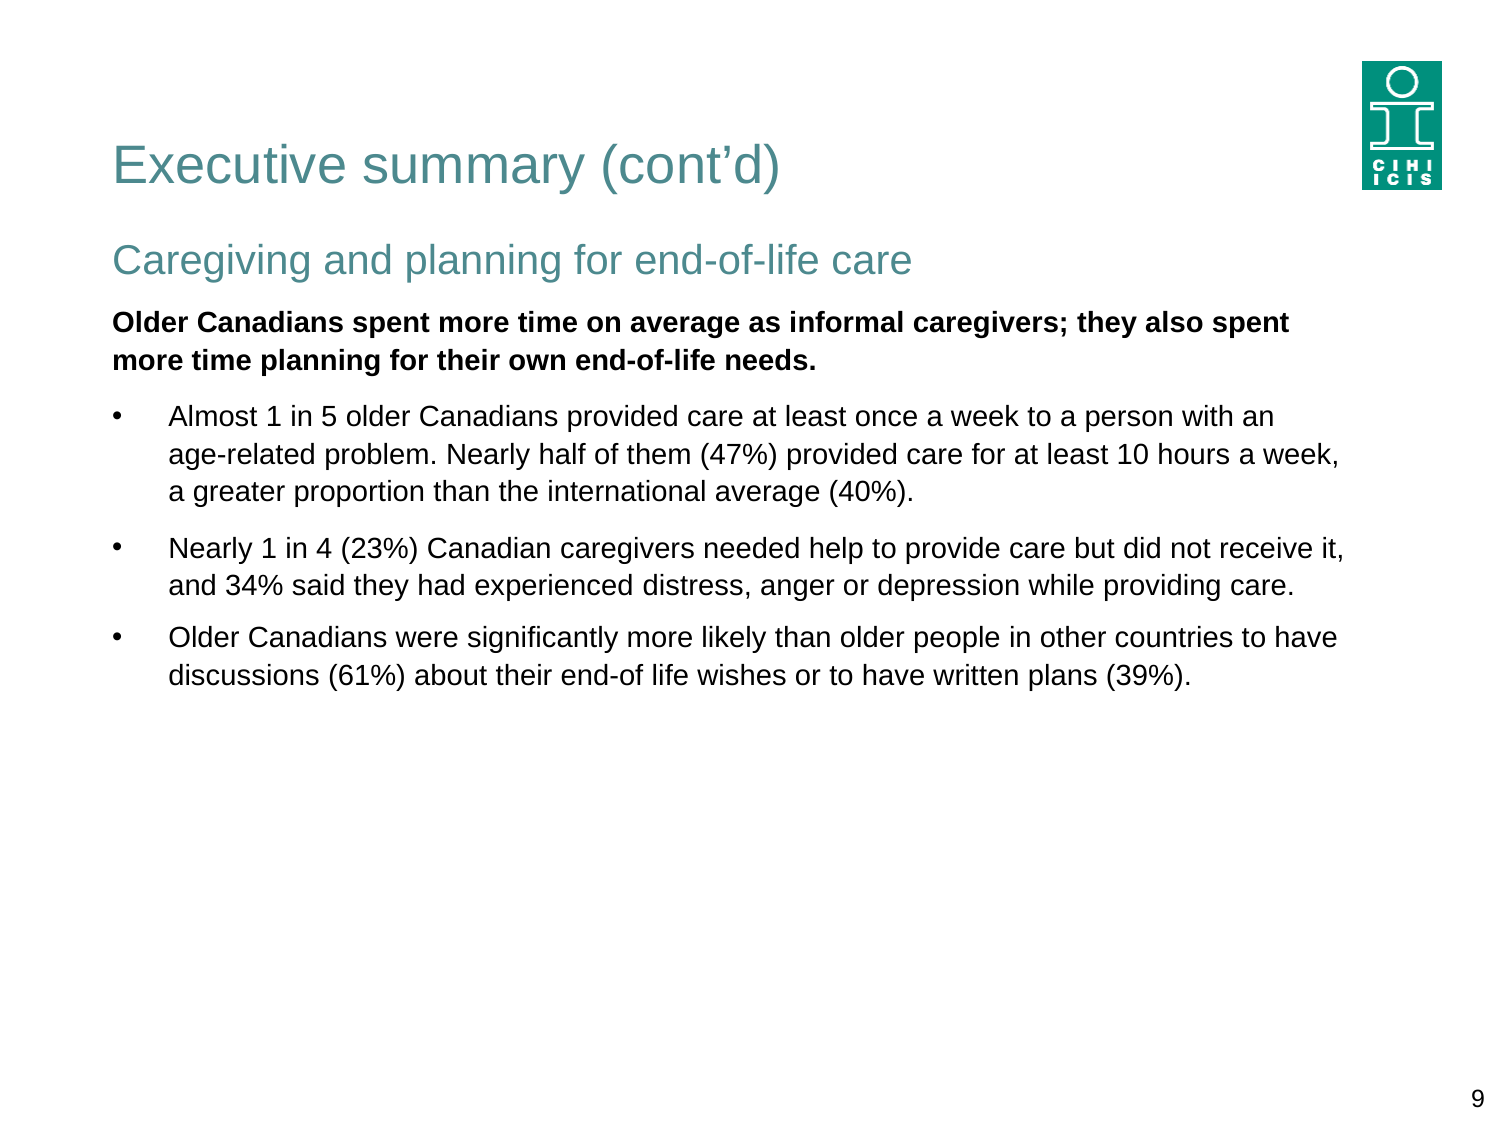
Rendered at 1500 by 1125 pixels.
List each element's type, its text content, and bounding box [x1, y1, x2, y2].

title Executive summary (cont’d) [97, 86, 1350, 224]
slide_number 9 [1337, 1074, 1500, 1125]
list Caregiving and planning for end-of-life care Older Canadians spent more time on average as informal caregivers; they also spent more time planning for their own end-of-life needs. Almost 1 in 5 older Canadians provided care at least once a week to a person with an age-related problem. Nearly half of them (47%) provided care for at least 10 hours a week, a greater proportion than the international average (40%). Nearly 1 in 4 (23%) Canadian caregivers needed help to provide care but did not receive it, and 34% said they had experienced distress, anger or depression while providing care. Older Canadians were significantly more likely than older people in other countries to have discussions (61%) about their end-of life wishes or to have written plans (39%). [97, 224, 1448, 1038]
picture [1362, 61, 1442, 190]
